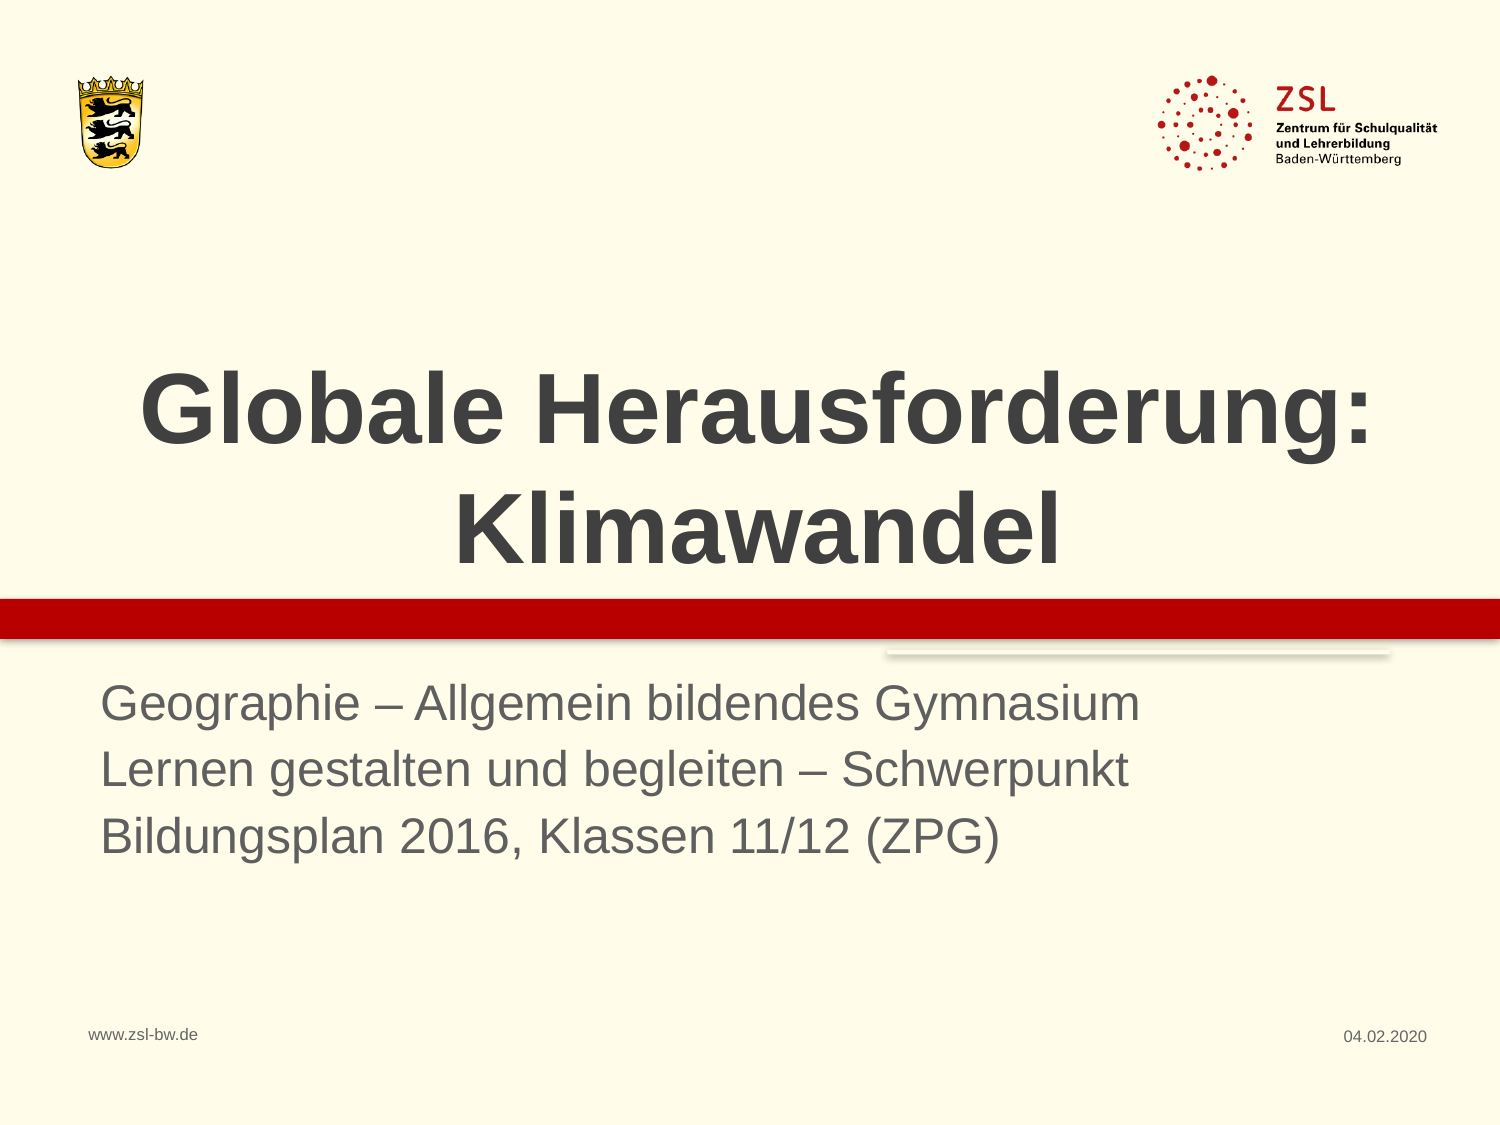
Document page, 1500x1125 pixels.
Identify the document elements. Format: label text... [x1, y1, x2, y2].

footer www.zsl-bw.de [73, 1016, 517, 1076]
title Globale Herausforderung: Klimawandel [75, 349, 1443, 591]
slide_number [1296, 1018, 1443, 1078]
picture [75, 73, 147, 172]
subtitle Geographie – Allgemein bildendes Gymnasium Lernen gestalten und begleiten – Schwerpunkt Bildungsplan 2016, Klassen 11/12 (ZPG) [75, 663, 1160, 941]
picture [1156, 73, 1439, 172]
